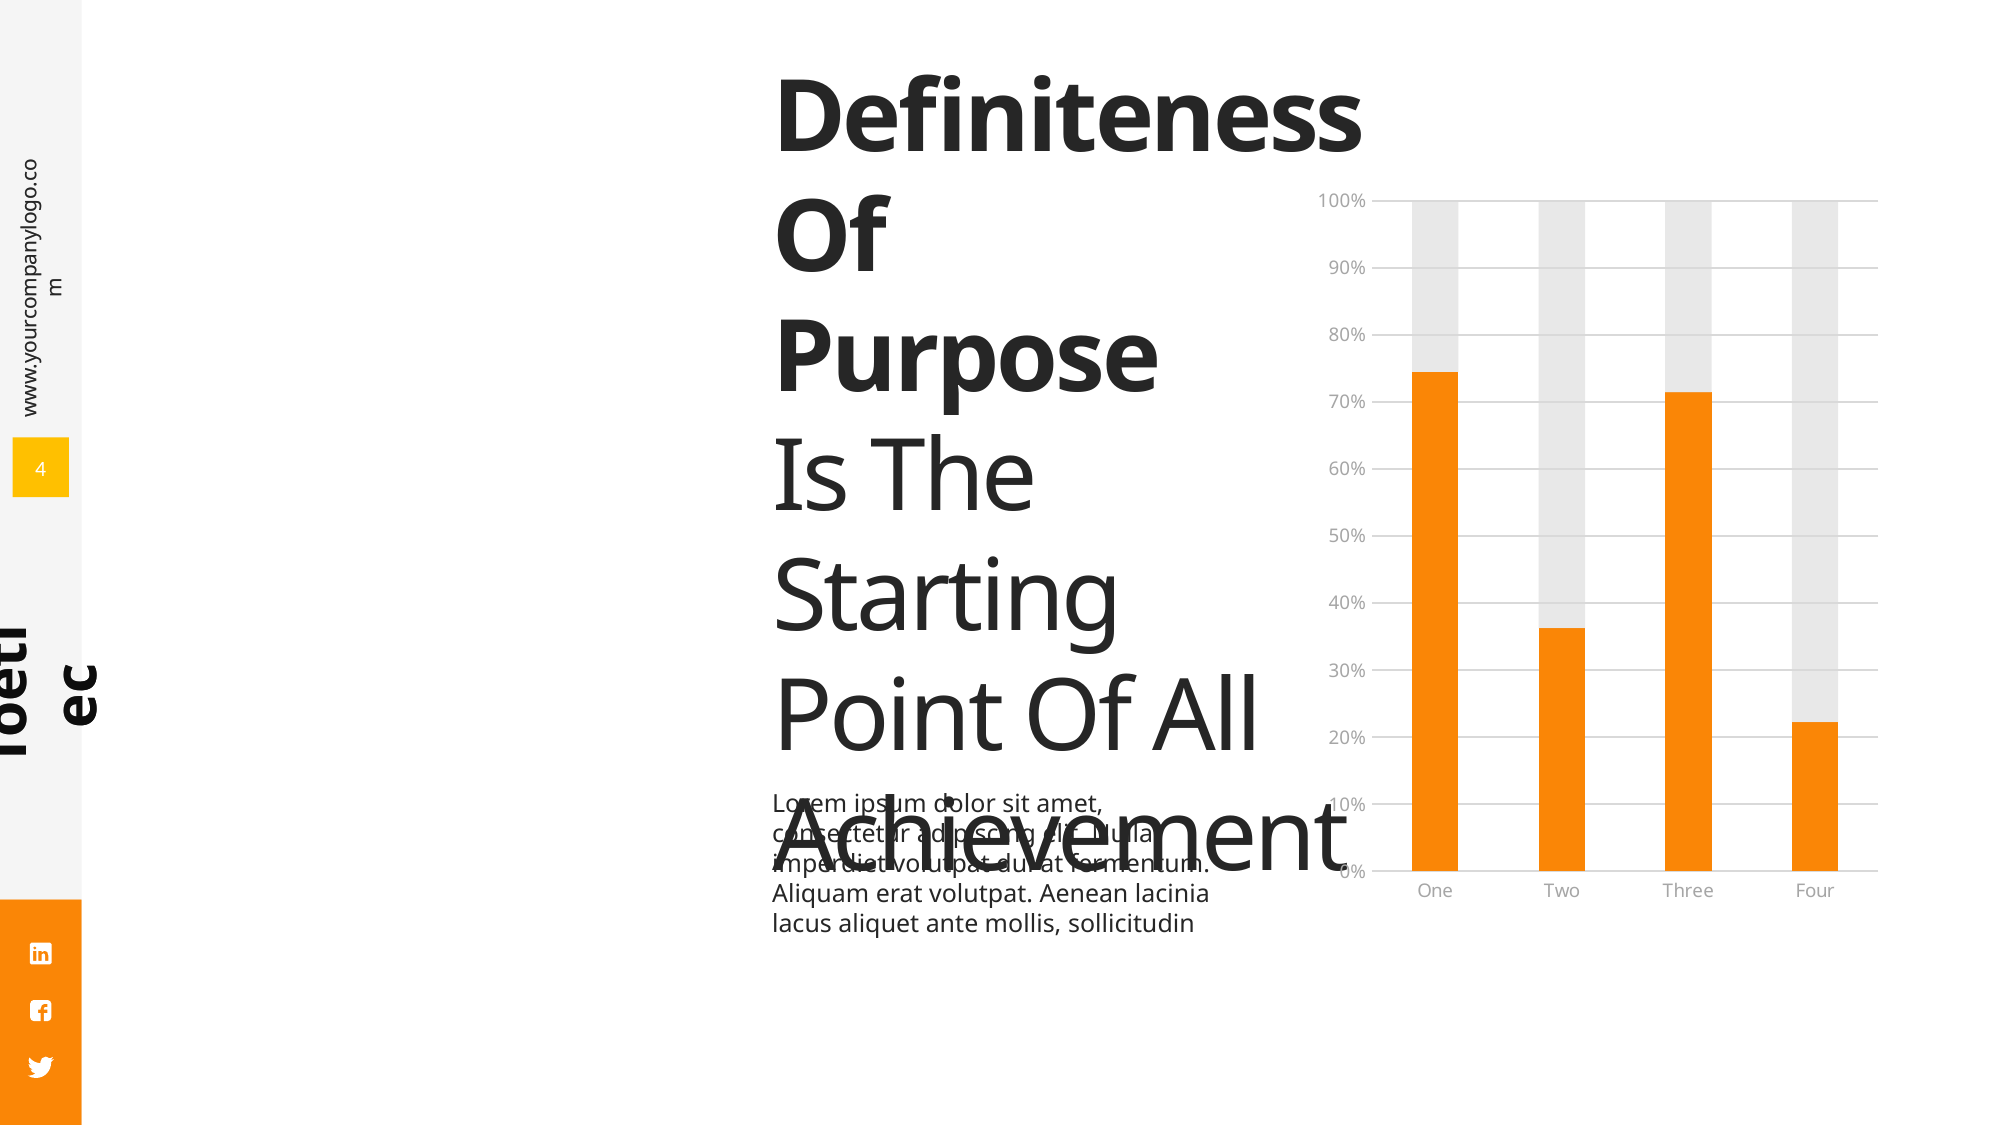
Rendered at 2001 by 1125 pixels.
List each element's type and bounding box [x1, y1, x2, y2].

text_box [757, 172, 1305, 917]
chart [1305, 172, 1891, 919]
picture [0, 0, 2000, 1125]
text_box [27, 942, 54, 1078]
